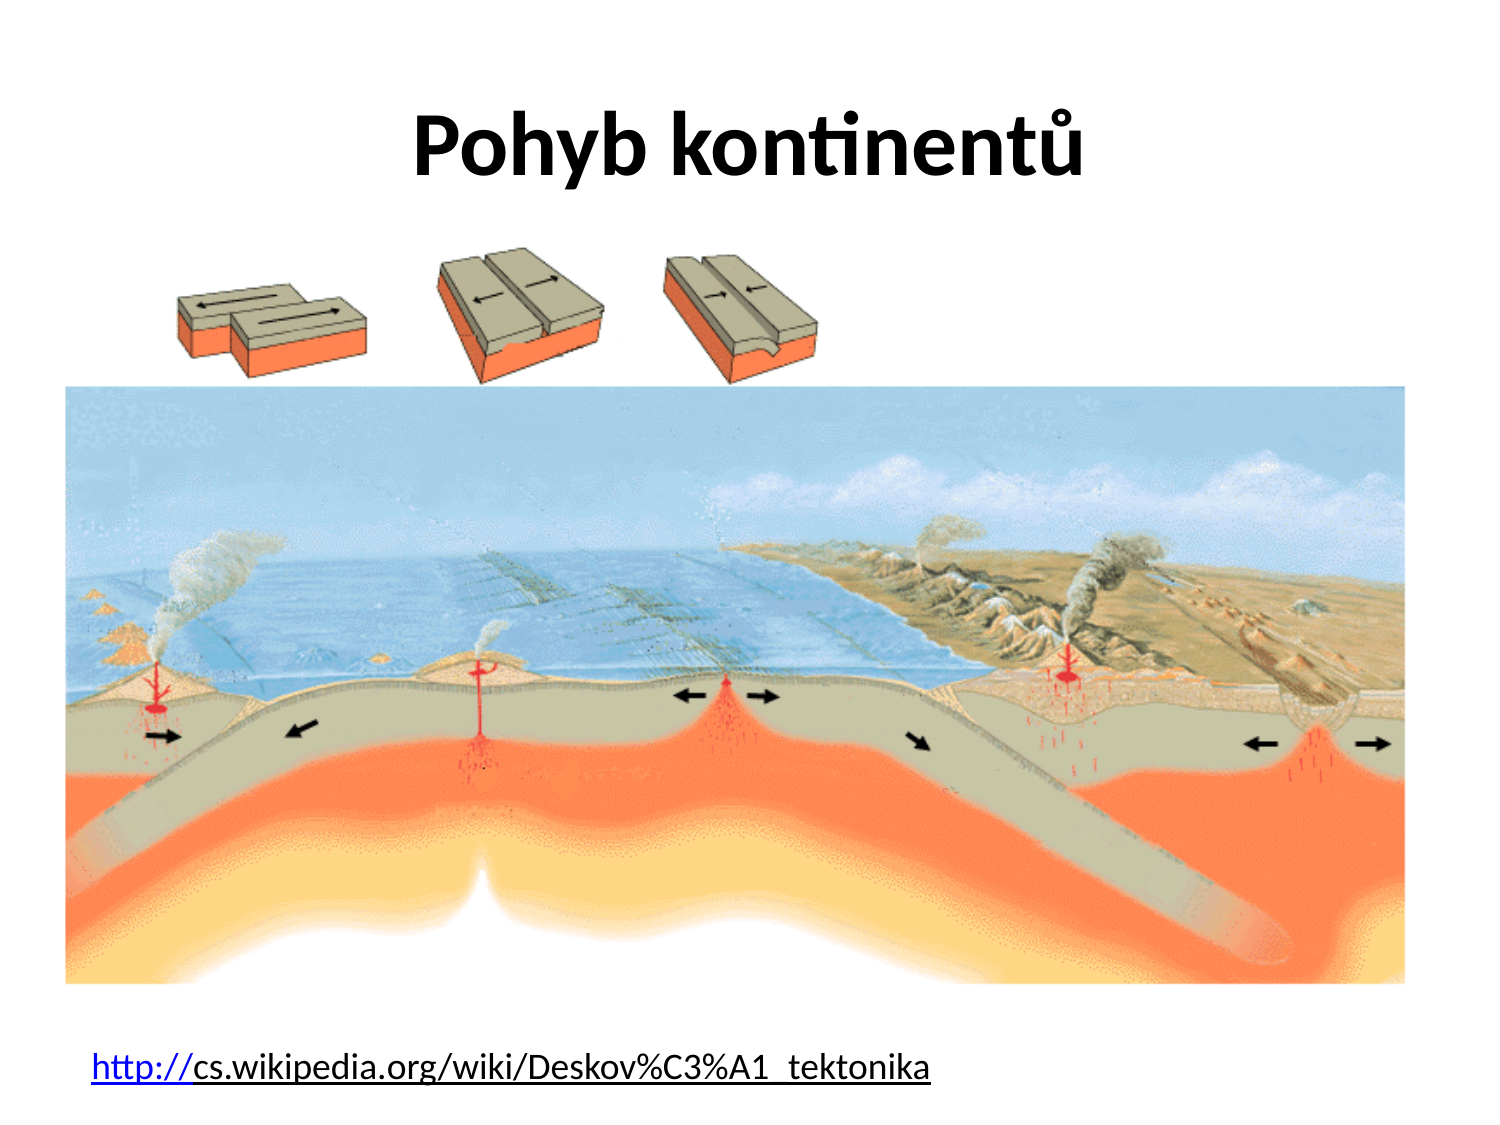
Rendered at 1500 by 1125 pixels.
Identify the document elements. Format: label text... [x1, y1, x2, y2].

title Pohyb kontinentů [75, 45, 1425, 233]
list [64, 243, 1407, 987]
text_box http://cs.wikipedia.org/wiki/Deskov%C3%A1_tektonika [76, 1034, 1081, 1095]
